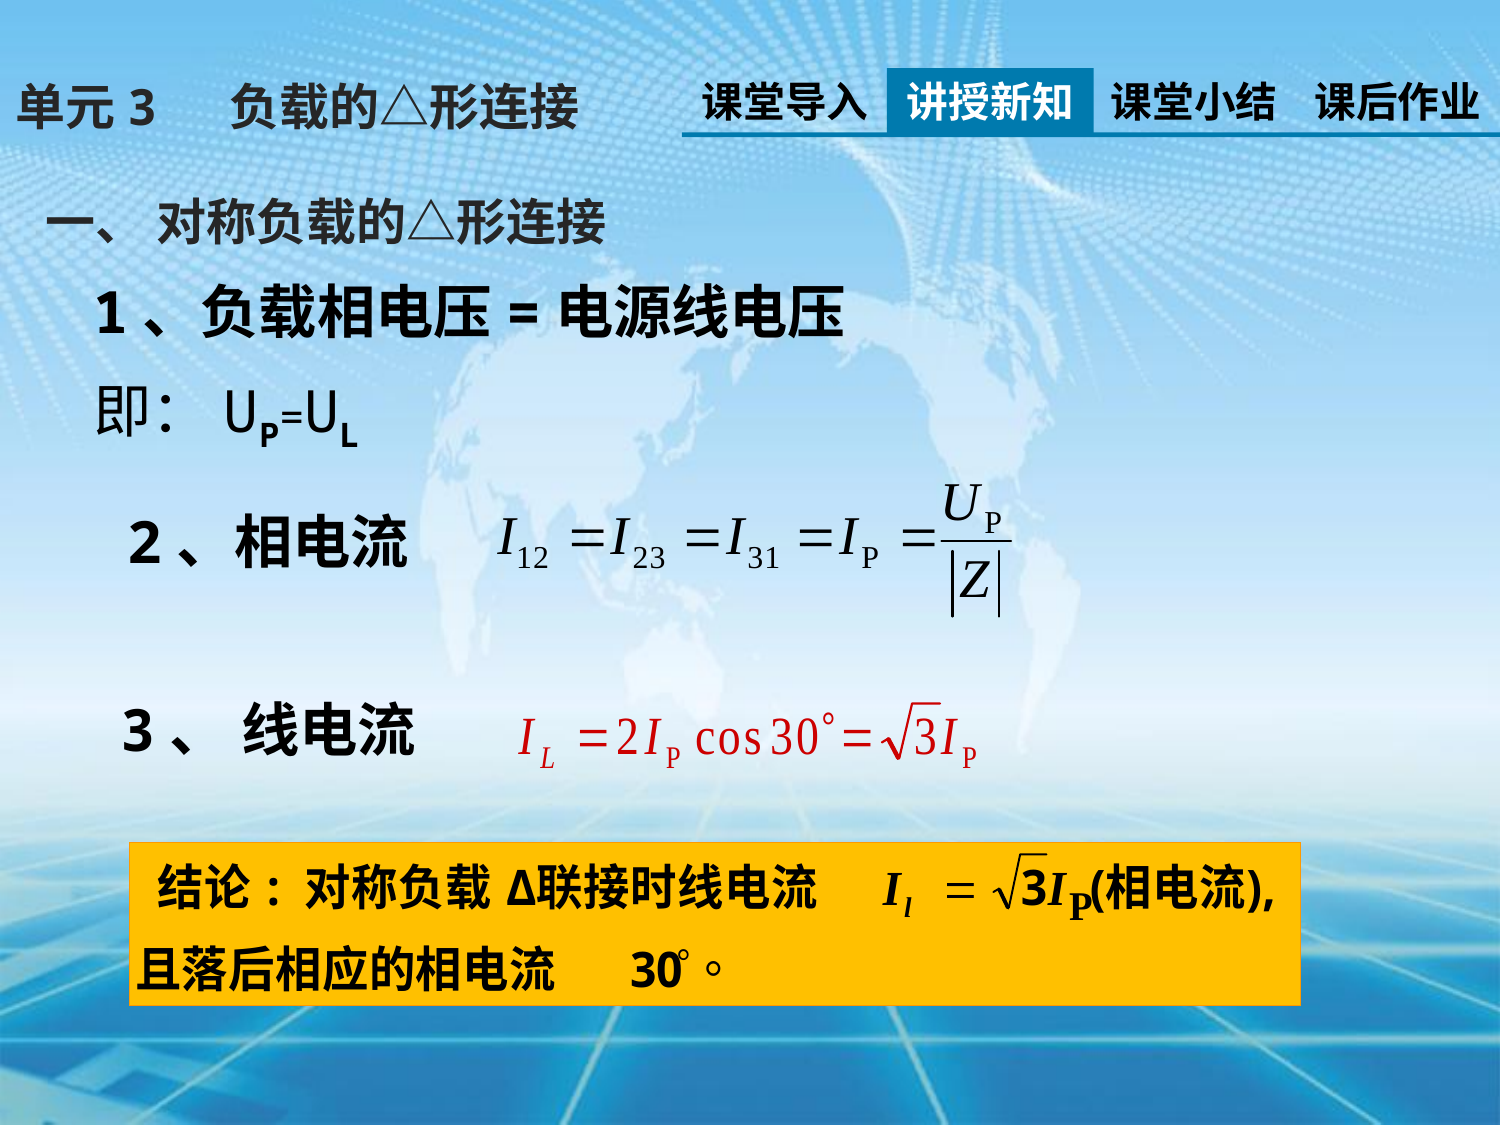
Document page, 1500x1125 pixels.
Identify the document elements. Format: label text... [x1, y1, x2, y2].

text_box 3、 线电流 [105, 685, 431, 771]
text_box 一、 对称负载的△形连接 [30, 183, 1203, 259]
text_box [508, 691, 984, 774]
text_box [129, 842, 1301, 1006]
picture [0, 0, 1500, 1125]
text_box 1、负载相电压=电源线电压 即：UP=UL [78, 267, 862, 462]
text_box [1, 67, 1500, 144]
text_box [487, 468, 1021, 628]
text_box 2、相电流 [112, 497, 487, 583]
